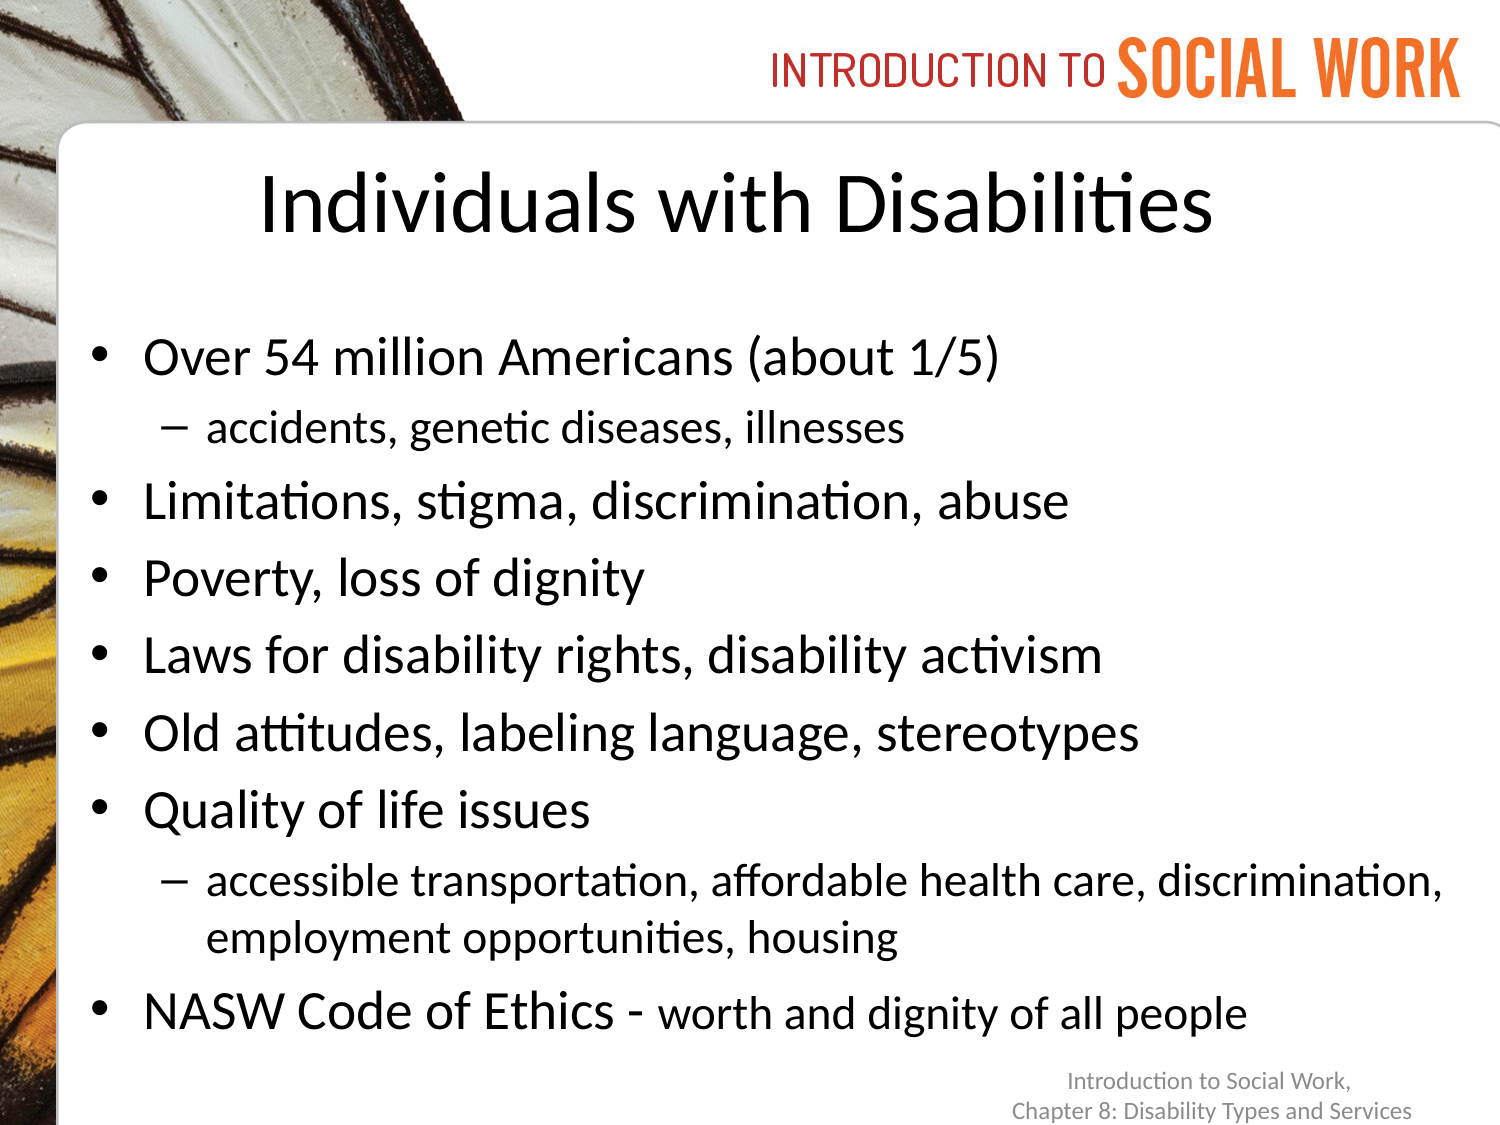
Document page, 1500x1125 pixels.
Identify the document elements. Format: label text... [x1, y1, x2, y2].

picture [0, 0, 1500, 1125]
list Over 54 million Americans (about 1/5) accidents, genetic diseases, illnesses Limitations, stigma, discrimination, abuse Poverty, loss of dignity Laws for disability rights, disability activism Old attitudes, labeling language, stereotypes Quality of life issues accessible transportation, affordable health care, discrimination, employment opportunities, housing NASW Code of Ethics - worth and dignity of all people [75, 312, 1500, 1050]
title Individuals with Disabilities [62, 137, 1413, 258]
footer Introduction to Social Work, Chapter 8: Disability Types and Services [950, 1065, 1475, 1125]
